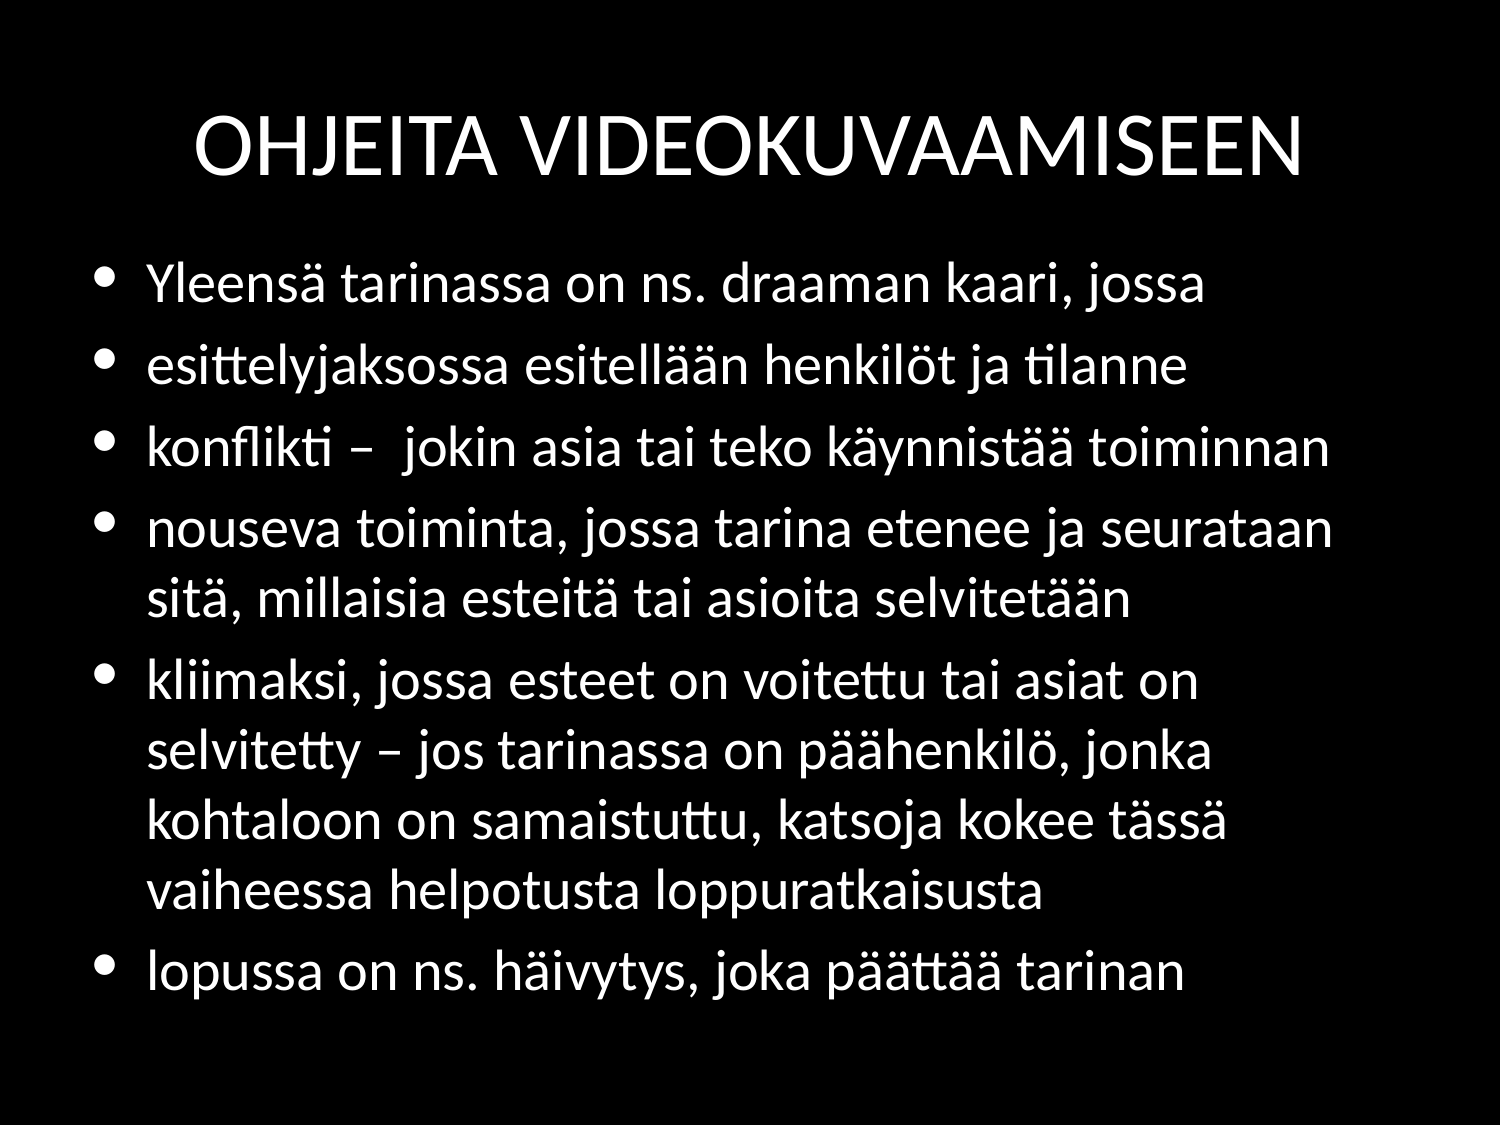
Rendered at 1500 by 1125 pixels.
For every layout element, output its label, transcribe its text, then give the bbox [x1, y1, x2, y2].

list Yleensä tarinassa on ns. draaman kaari, jossa esittelyjaksossa esitellään henkilöt ja tilanne konflikti – jokin asia tai teko käynnistää toiminnan nouseva toiminta, jossa tarina etenee ja seurataan sitä, millaisia esteitä tai asioita selvitetään kliimaksi, jossa esteet on voitettu tai asiat on selvitetty – jos tarinassa on päähenkilö, jonka kohtaloon on samaistuttu, katsoja kokee tässä vaiheessa helpotusta loppuratkaisusta lopussa on ns. häivytys, joka päättää tarinan [75, 236, 1425, 1022]
title OHJEITA VIDEOKUVAAMISEEN [75, 45, 1425, 233]
